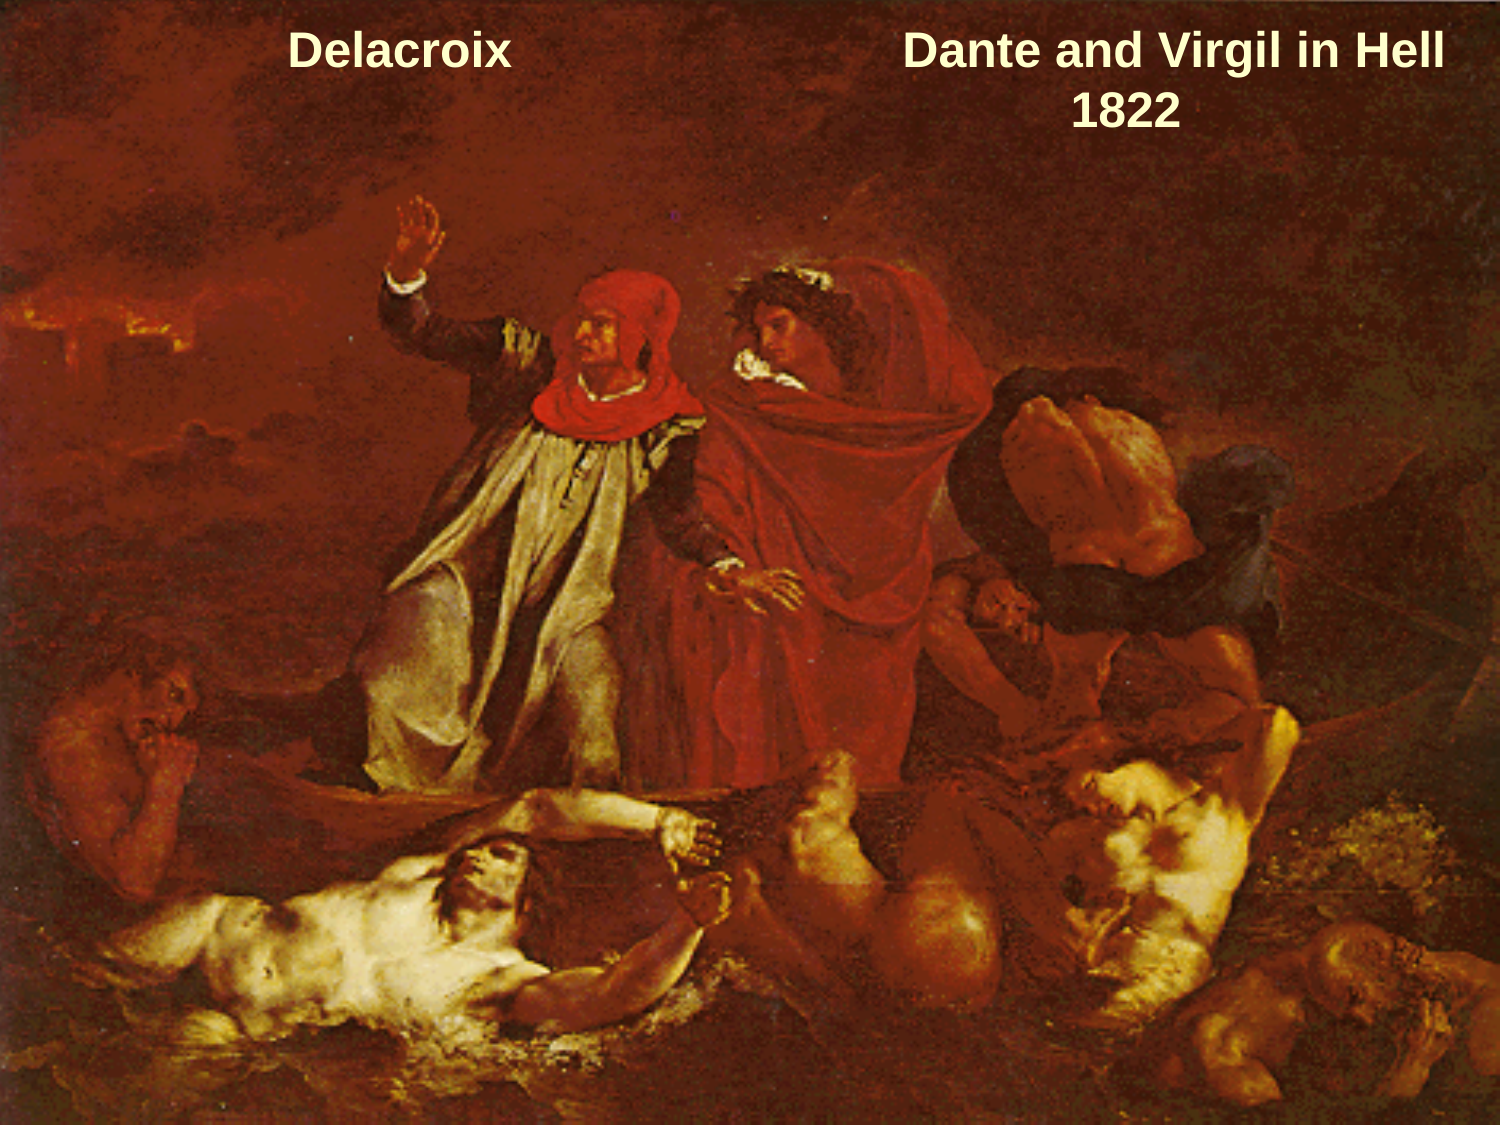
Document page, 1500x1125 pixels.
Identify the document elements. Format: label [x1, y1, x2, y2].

picture [0, 0, 1500, 1125]
text_box [47, 9, 1500, 145]
